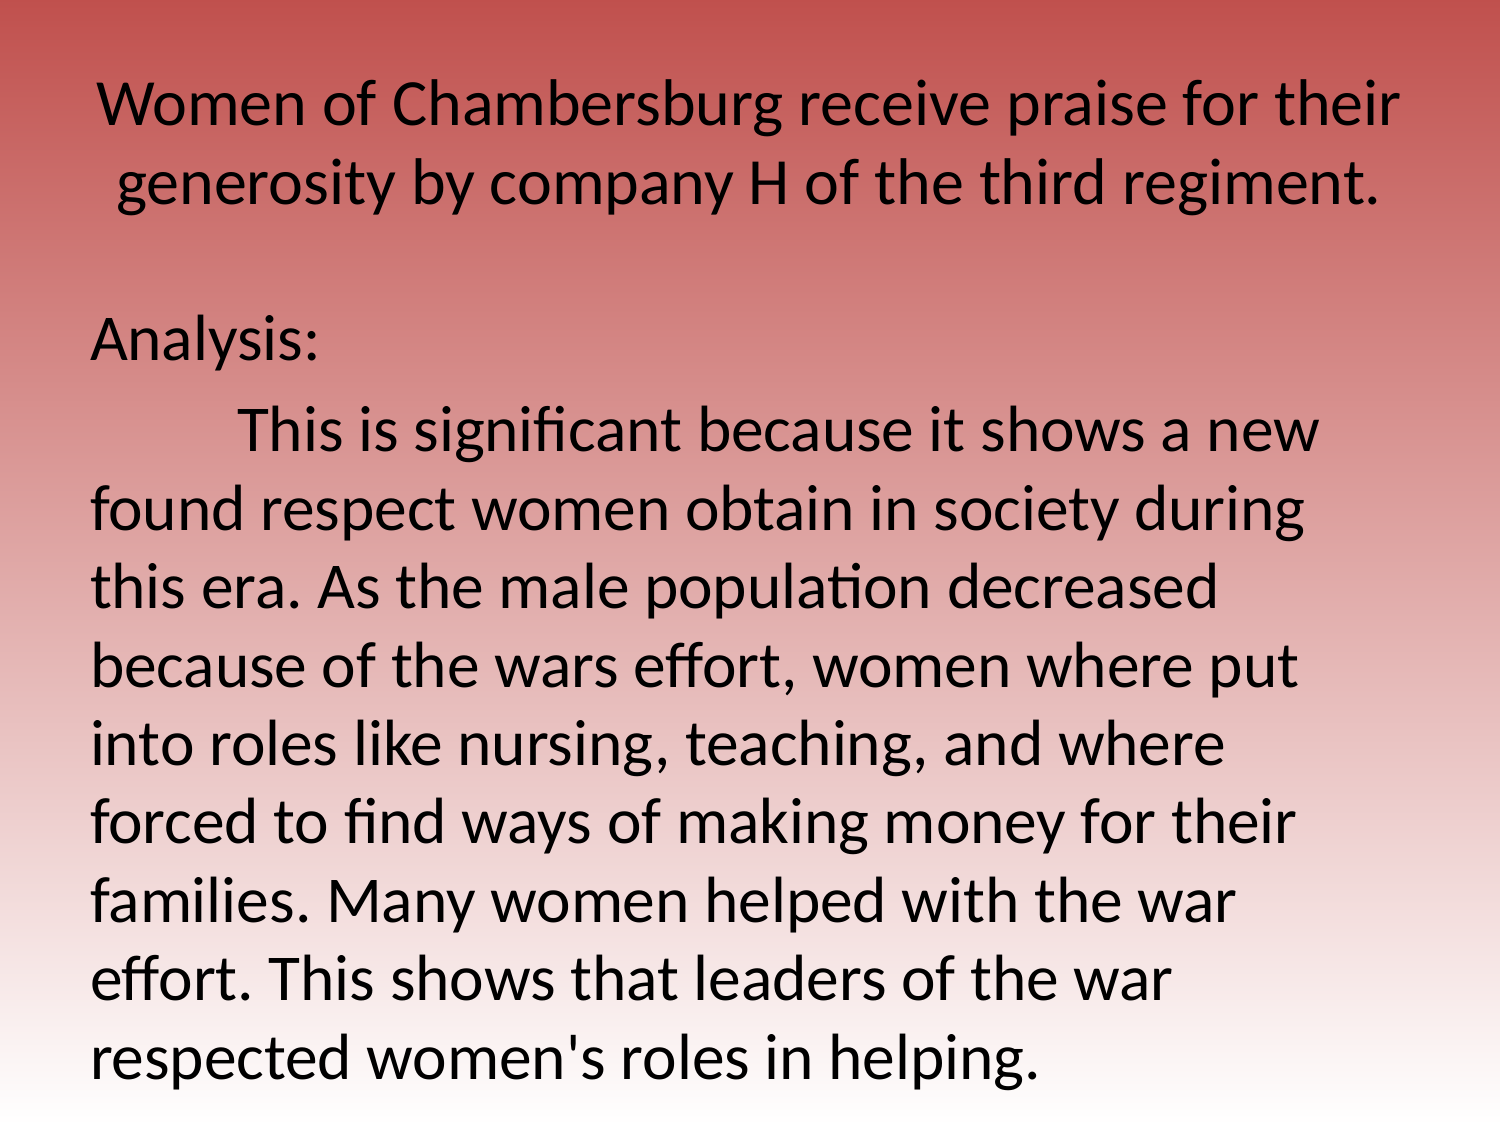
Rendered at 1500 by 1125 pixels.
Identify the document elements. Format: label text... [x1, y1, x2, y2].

title Women of Chambersburg receive praise for their generosity by company H of the third regiment. [75, 45, 1425, 233]
list Analysis: This is significant because it shows a new found respect women obtain in society during this era. As the male population decreased because of the wars effort, women where put into roles like nursing, teaching, and where forced to find ways of making money for their families. Many women helped with the war effort. This shows that leaders of the war respected women's roles in helping. [75, 287, 1425, 1100]
